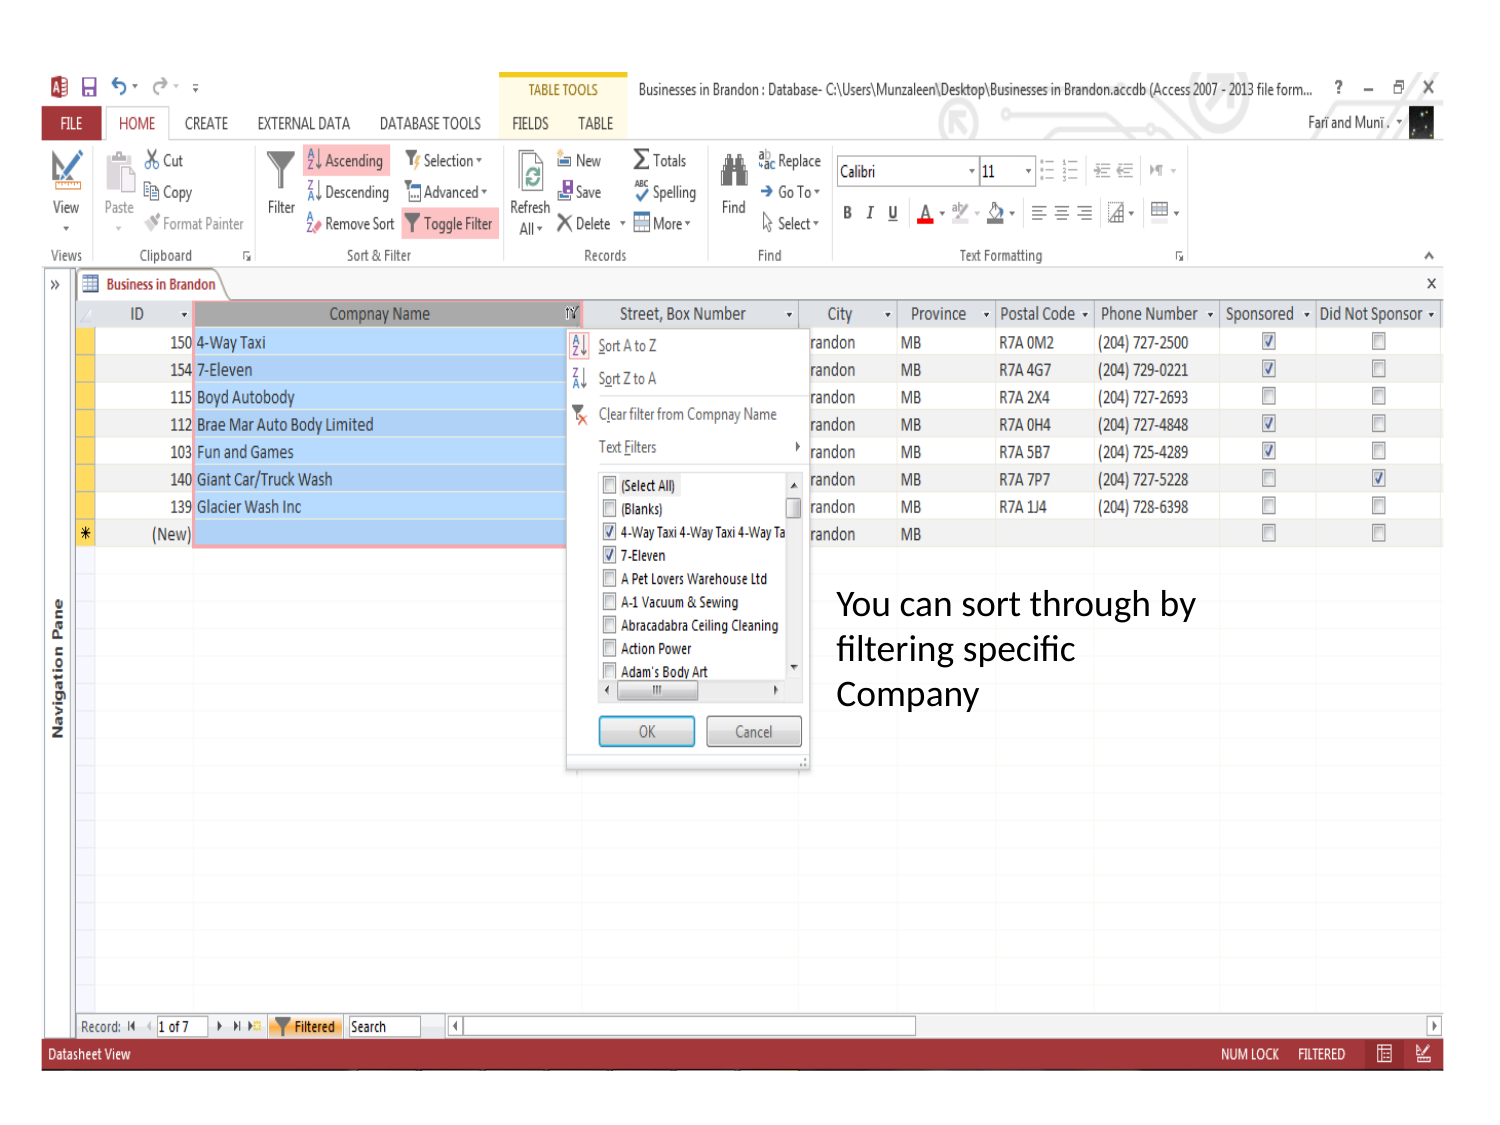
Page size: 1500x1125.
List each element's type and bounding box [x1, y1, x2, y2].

picture [41, 72, 1444, 1072]
